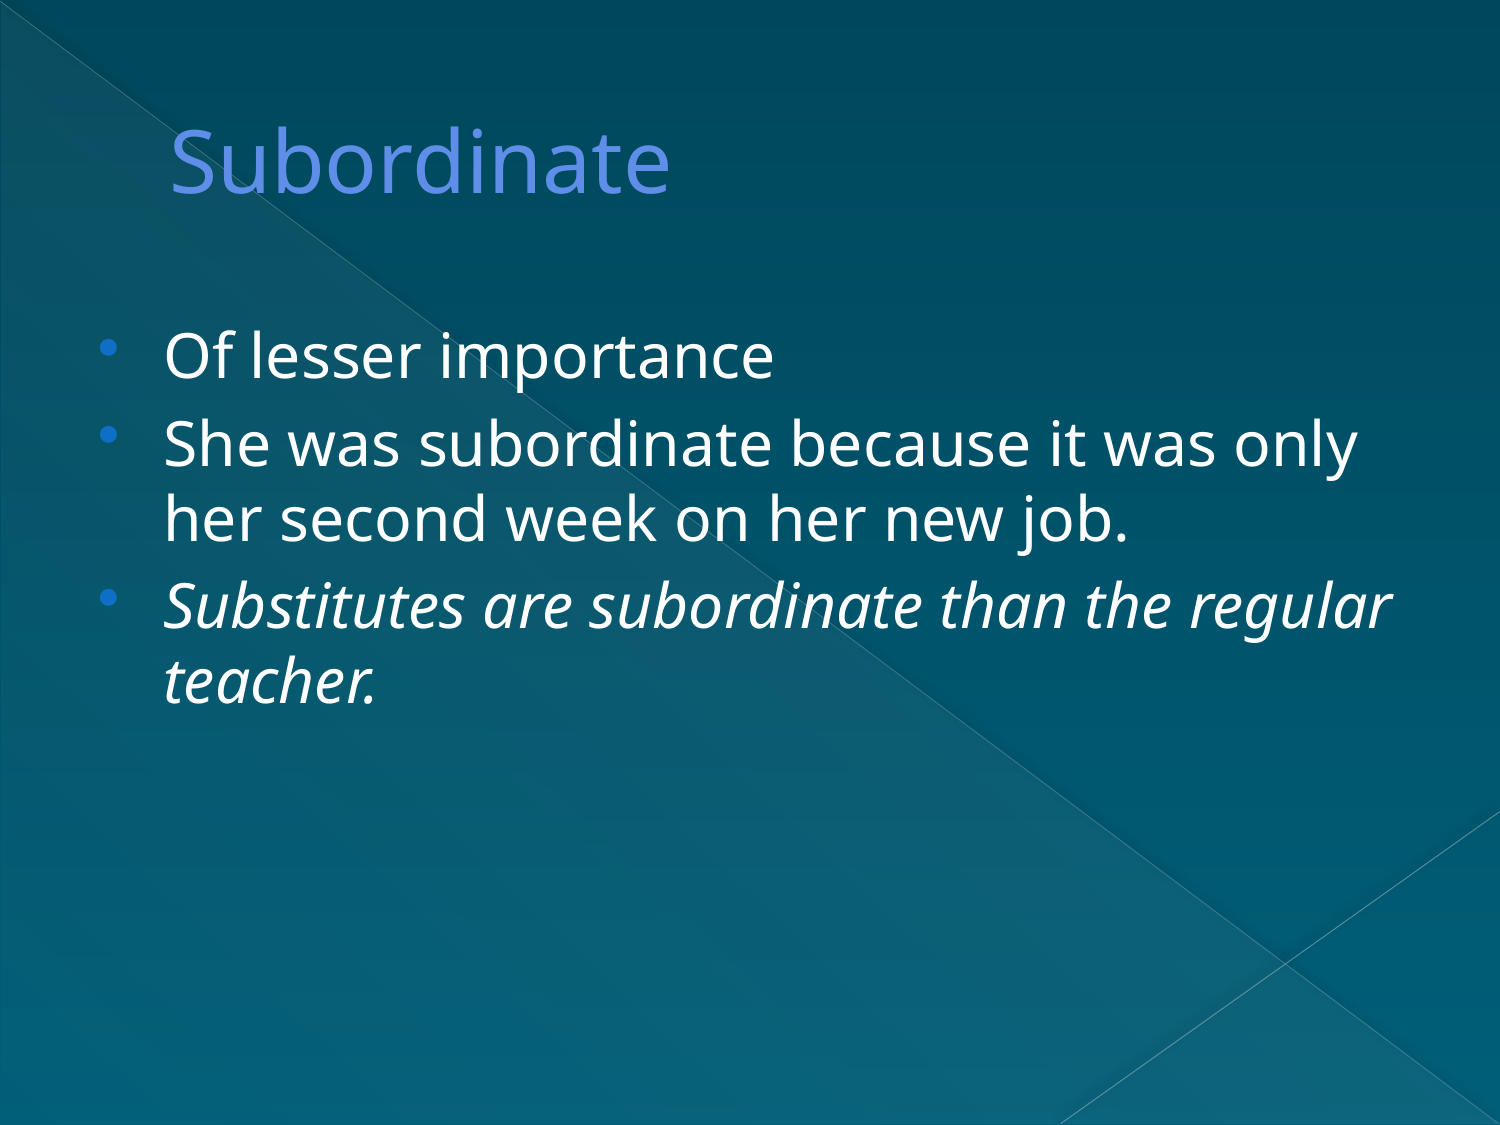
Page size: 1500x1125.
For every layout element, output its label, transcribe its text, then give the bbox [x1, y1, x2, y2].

title Subordinate [75, 43, 1425, 274]
list Of lesser importance She was subordinate because it was only her second week on her new job. Substitutes are subordinate than the regular teacher. [75, 308, 1425, 1059]
